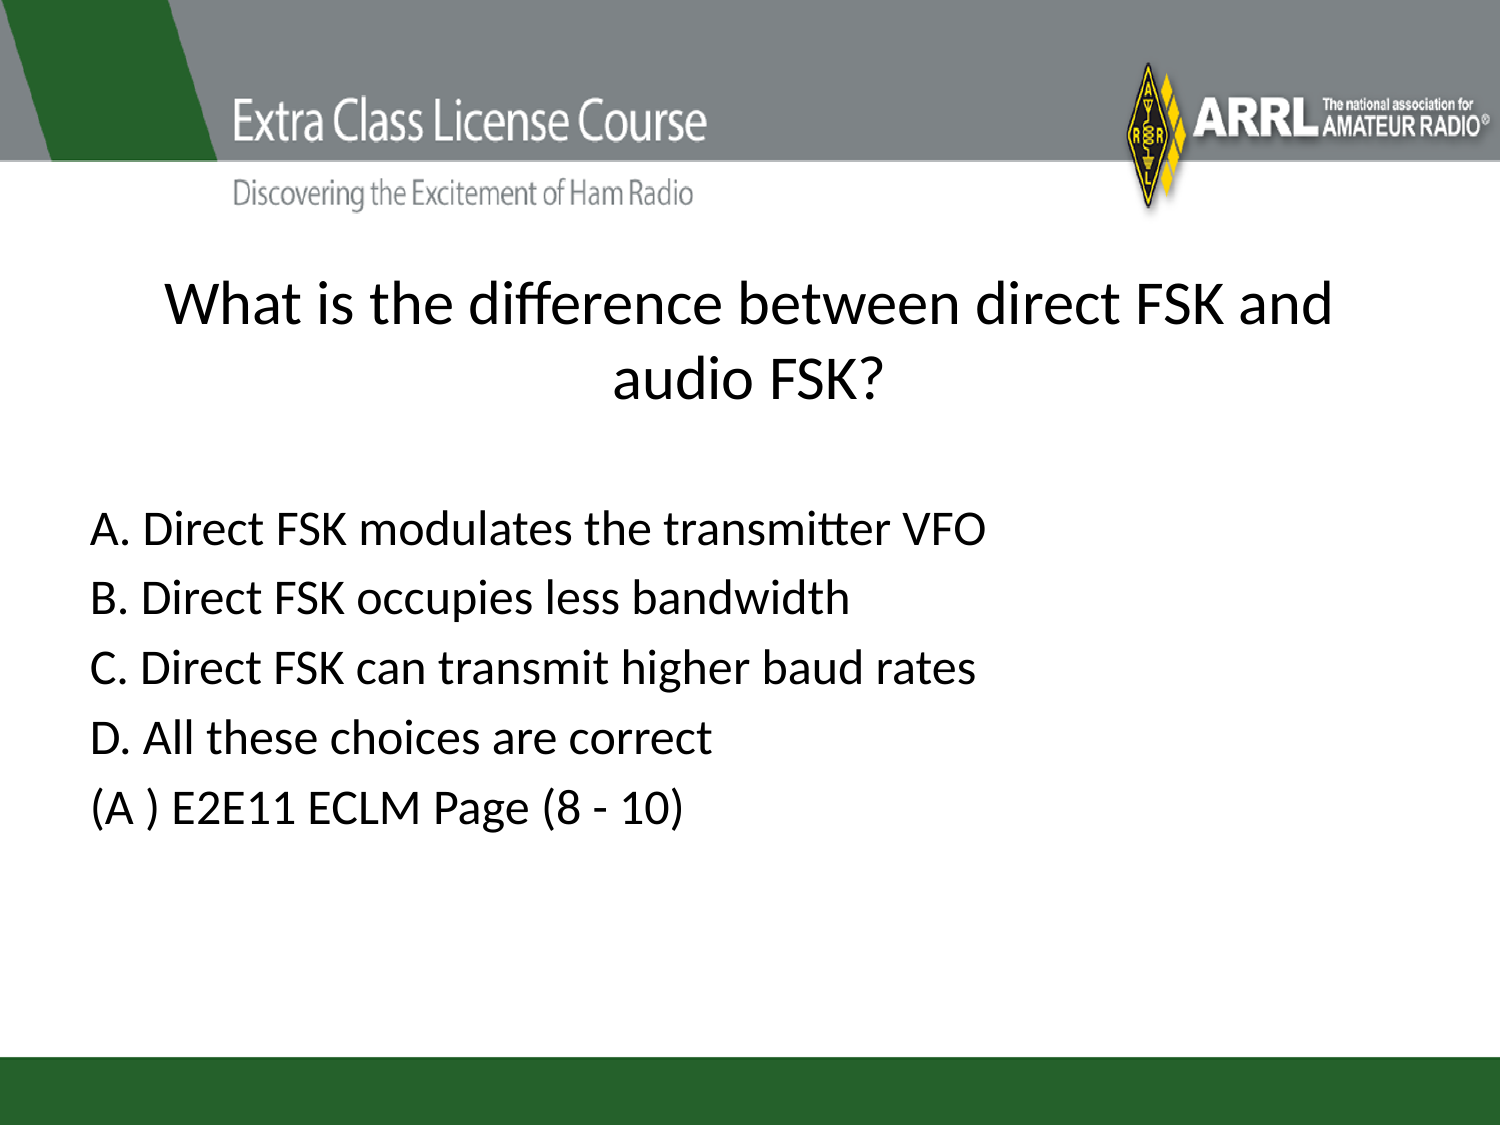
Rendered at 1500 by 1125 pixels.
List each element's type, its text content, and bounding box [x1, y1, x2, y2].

picture [0, 0, 1500, 1125]
list A. Direct FSK modulates the transmitter VFO B. Direct FSK occupies less bandwidth C. Direct FSK can transmit higher baud rates D. All these choices are correct (A ) E2E11 ECLM Page (8 - 10) [75, 487, 1425, 1005]
title What is the difference between direct FSK and audio FSK? [75, 254, 1425, 435]
